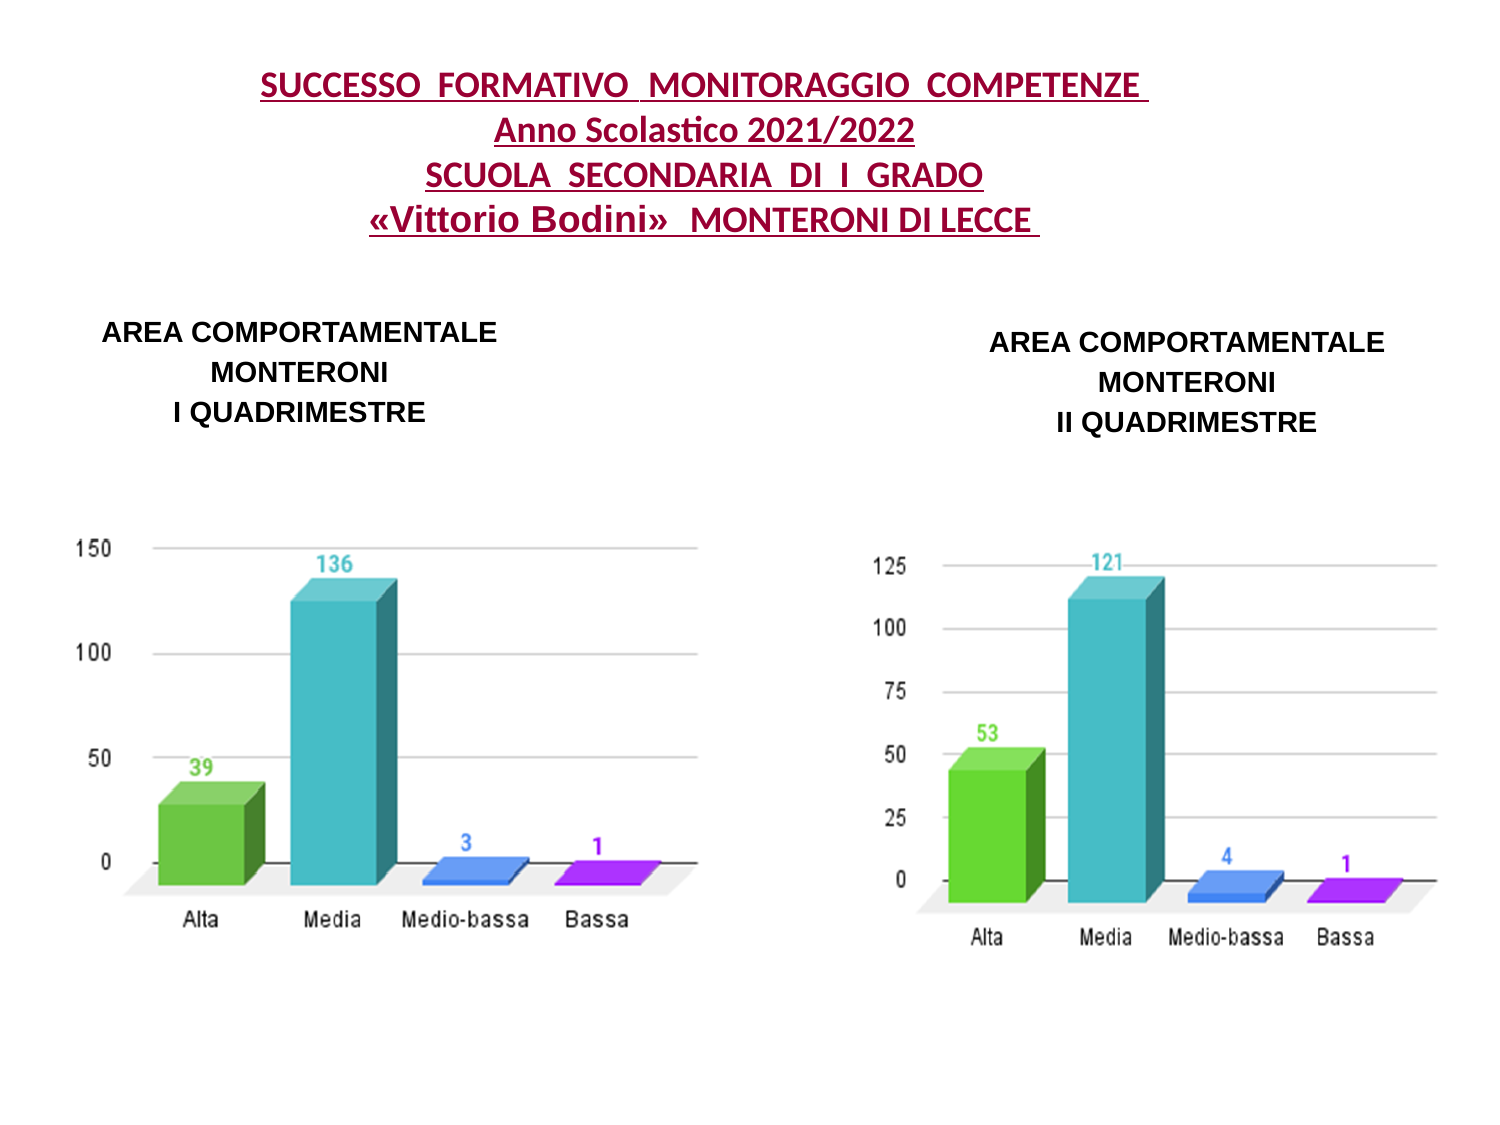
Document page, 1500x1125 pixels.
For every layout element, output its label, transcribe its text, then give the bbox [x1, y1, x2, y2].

picture [853, 530, 1455, 974]
text_box AREA COMPORTAMENTALE MONTERONI II QUADRIMESTRE [941, 302, 1434, 454]
picture [53, 513, 718, 957]
text_box AREA COMPORTAMENTALE MONTERONI I QUADRIMESTRE [53, 292, 546, 444]
text_box SUCCESSO FORMATIVO MONITORAGGIO COMPETENZE Anno Scolastico 2021/2022 SCUOLA SECONDARIA DI I GRADO «Vittorio Bodini» MONTERONI DI LECCE [0, 0, 1410, 255]
